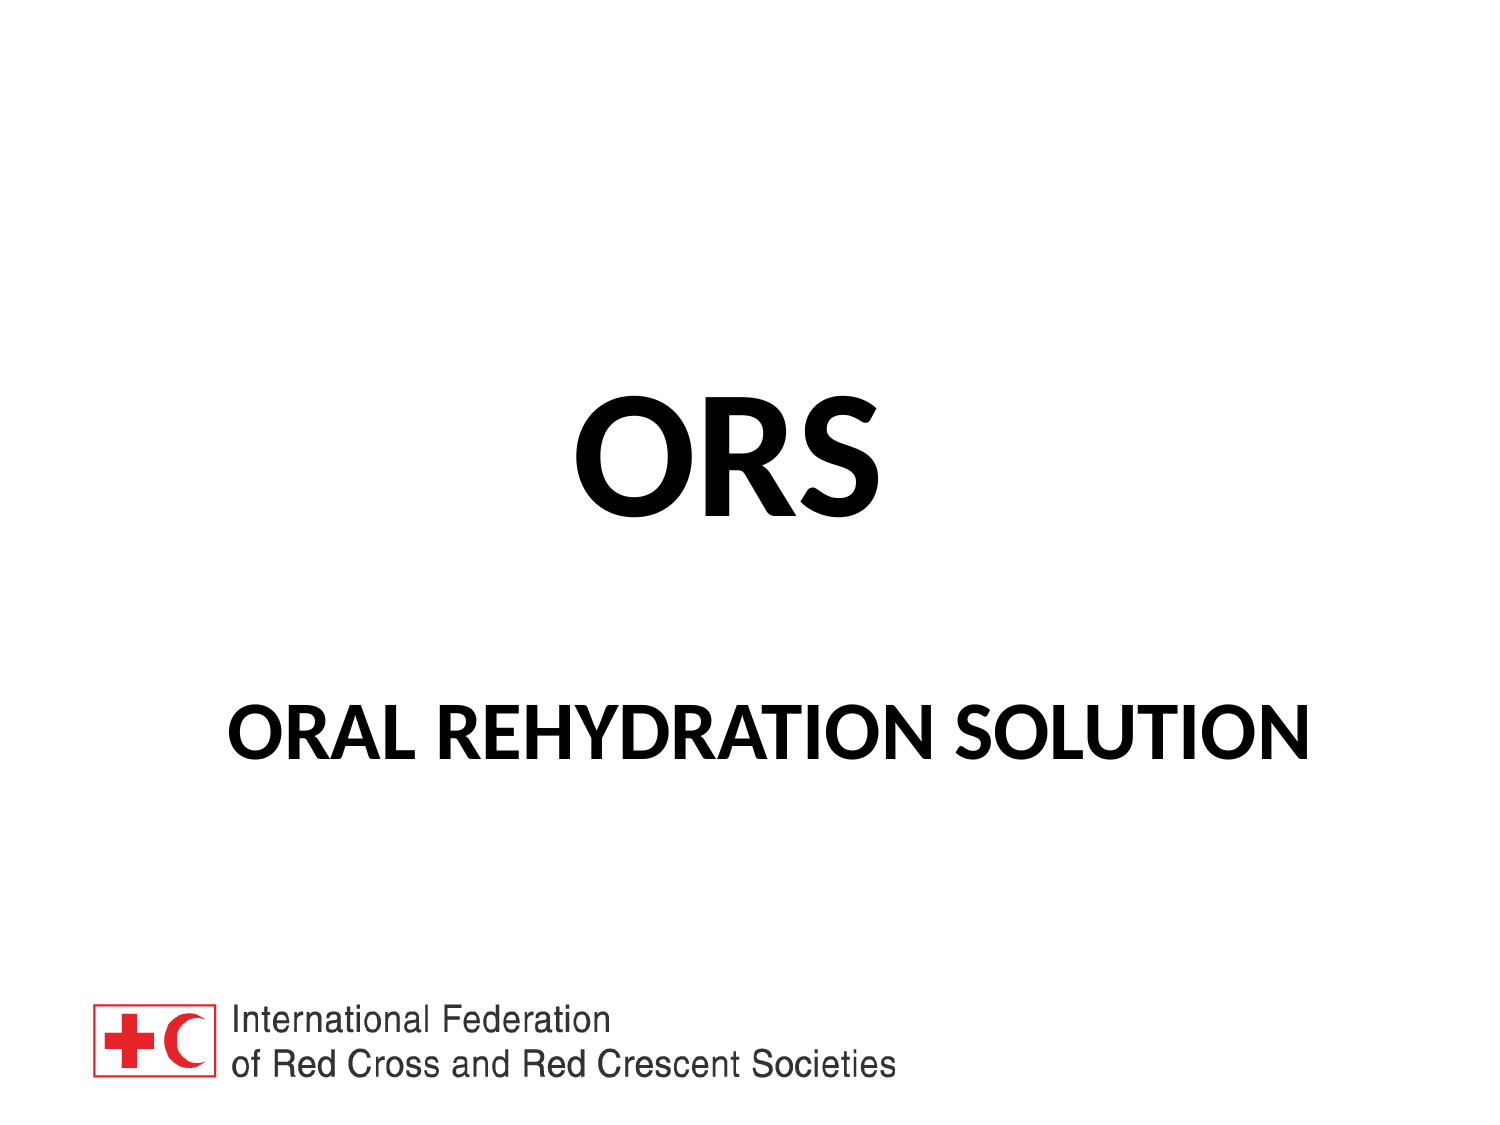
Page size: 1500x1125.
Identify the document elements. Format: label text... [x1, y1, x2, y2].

picture [88, 999, 904, 1083]
title ORS [53, 349, 1404, 538]
text_box ORAL REHYDRATION SOLUTION [213, 668, 1328, 784]
